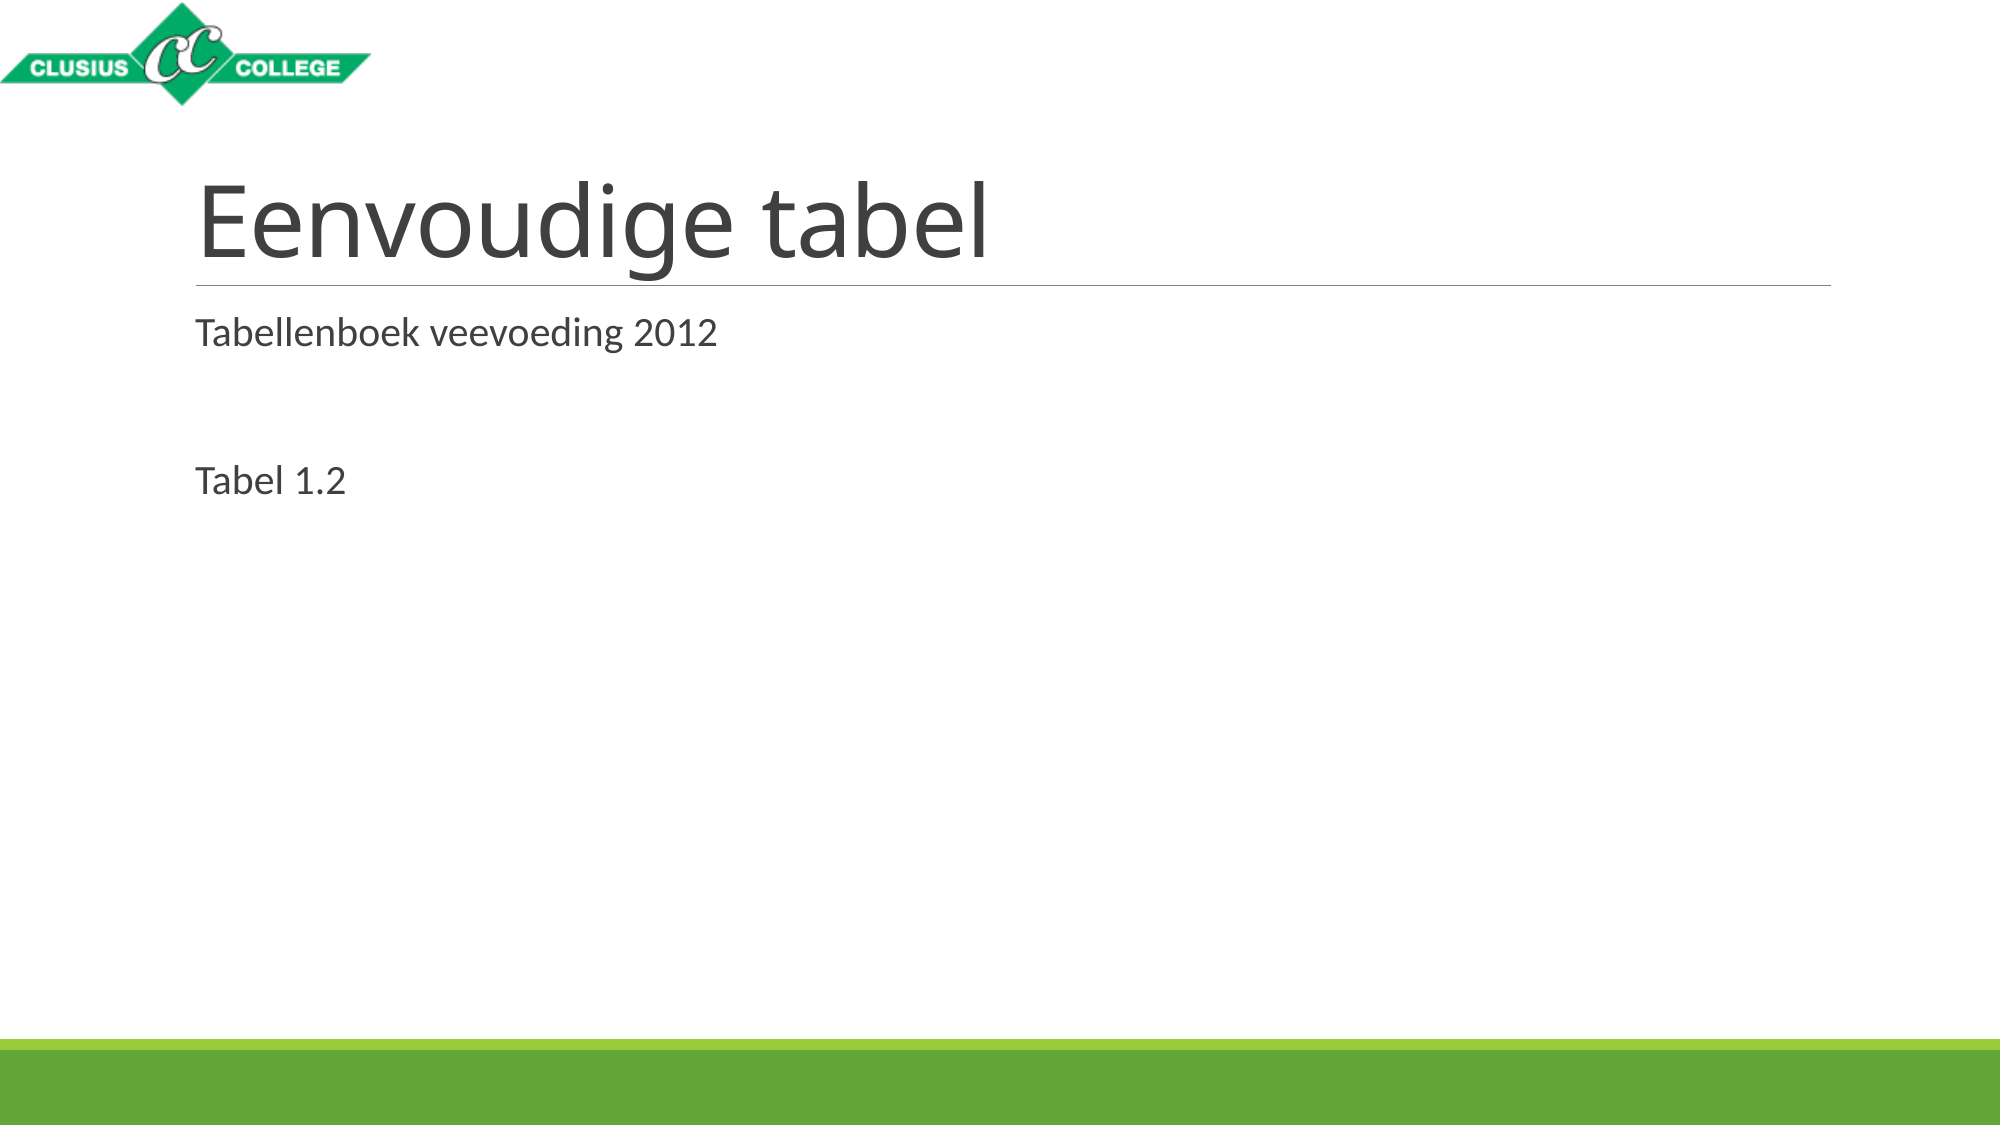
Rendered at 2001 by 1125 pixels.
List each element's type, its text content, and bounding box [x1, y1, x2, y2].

picture [0, 1, 371, 108]
title Eenvoudige tabel [180, 47, 1830, 285]
list Tabellenboek veevoeding 2012 Tabel 1.2 [180, 302, 1830, 963]
